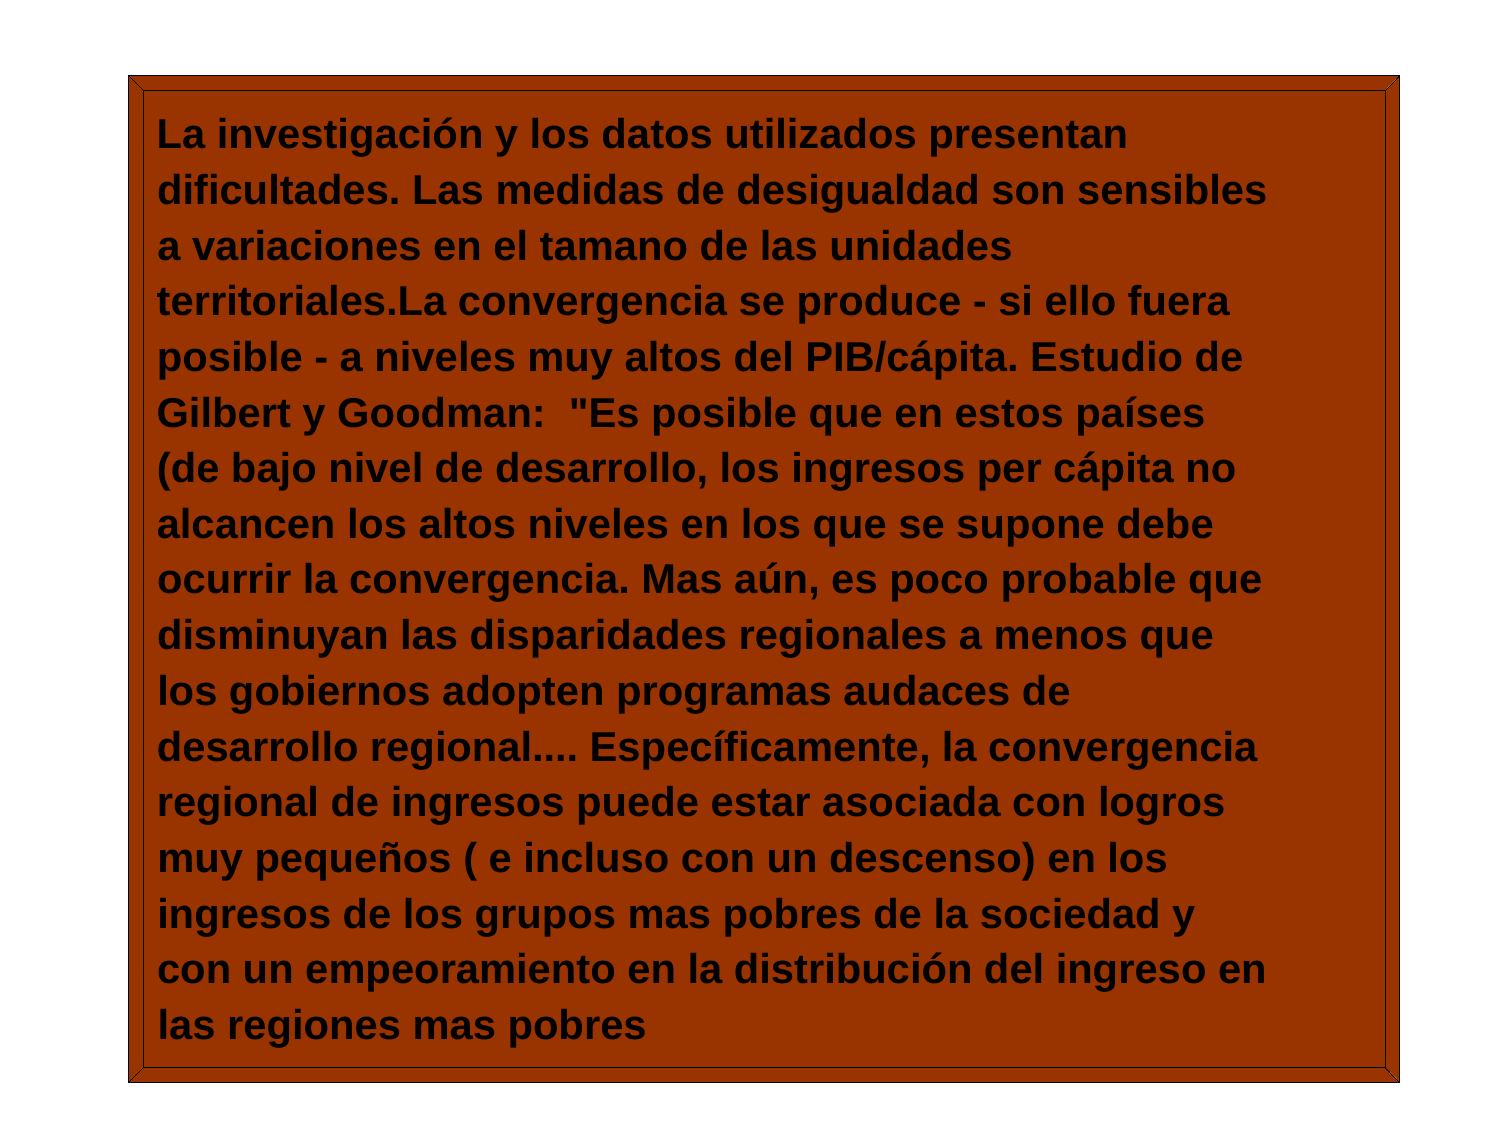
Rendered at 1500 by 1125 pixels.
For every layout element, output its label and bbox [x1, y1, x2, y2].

text_box [128, 74, 1401, 1083]
